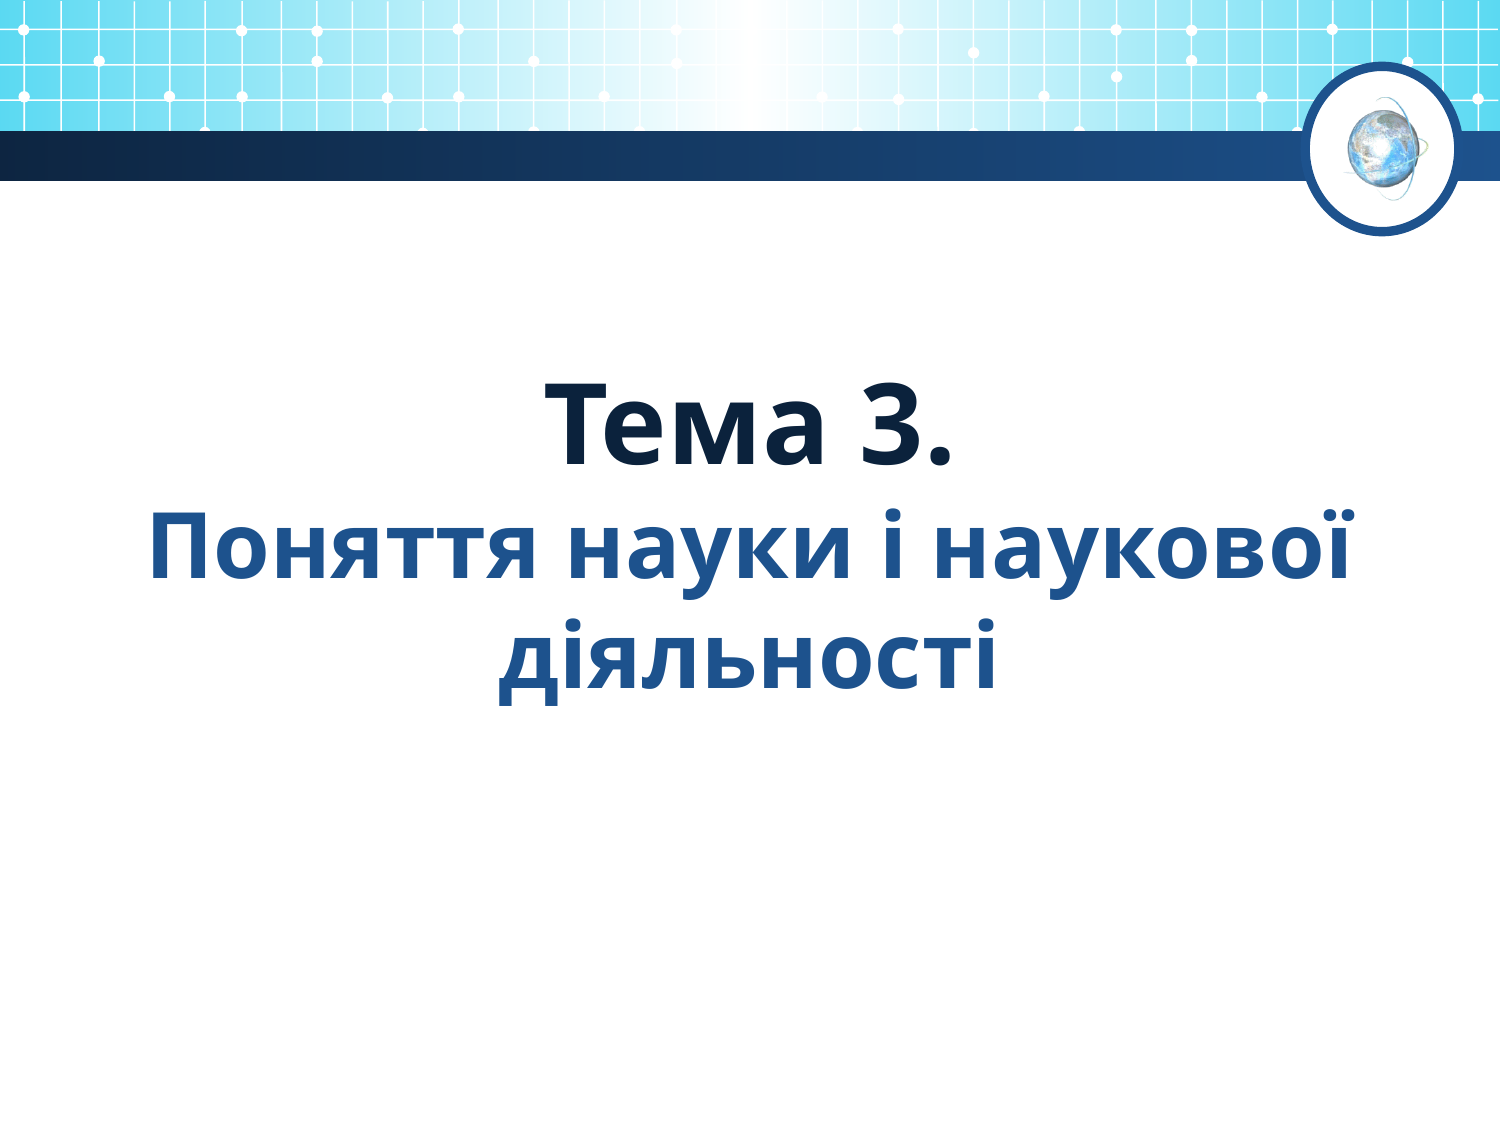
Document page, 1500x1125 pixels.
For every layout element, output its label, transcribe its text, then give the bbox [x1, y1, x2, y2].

title Тема 3. Поняття науки і наукової діяльності [0, 125, 1500, 934]
picture [1314, 72, 1450, 125]
